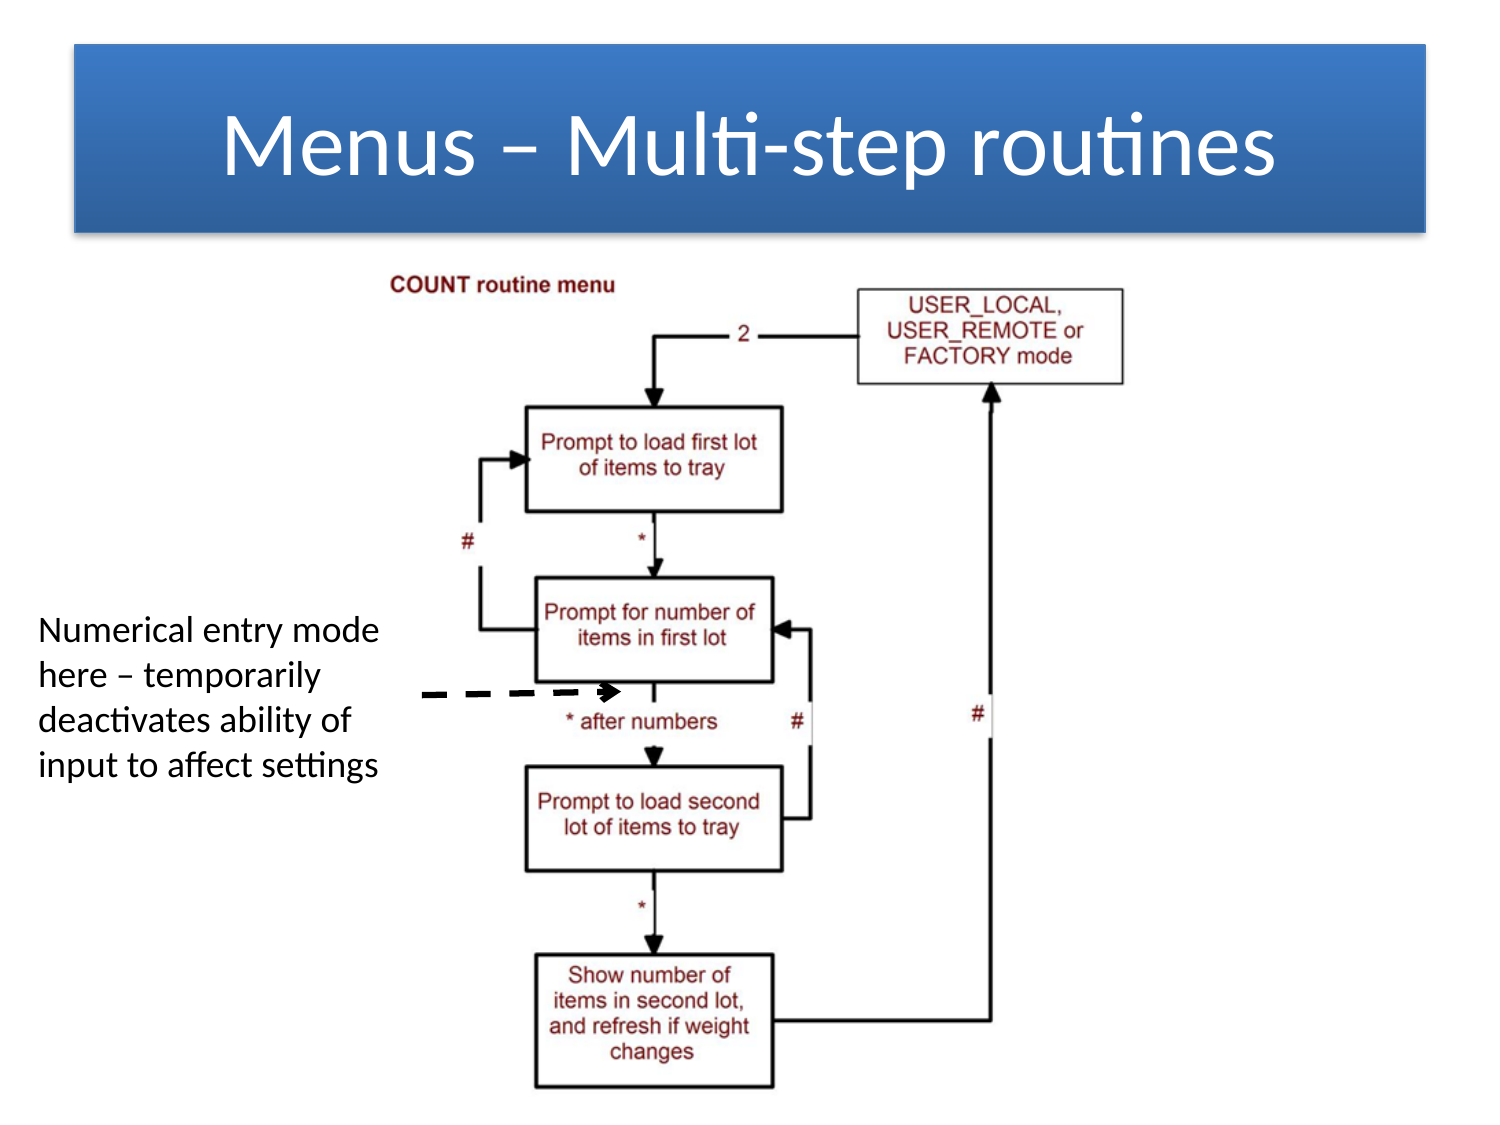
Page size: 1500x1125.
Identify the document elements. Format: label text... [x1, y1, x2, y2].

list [363, 246, 1137, 1102]
title Menus – Multi-step routines [74, 44, 1426, 233]
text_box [421, 691, 622, 697]
text_box Numerical entry mode here – temporarily deactivates ability of input to affect settings [23, 597, 357, 793]
